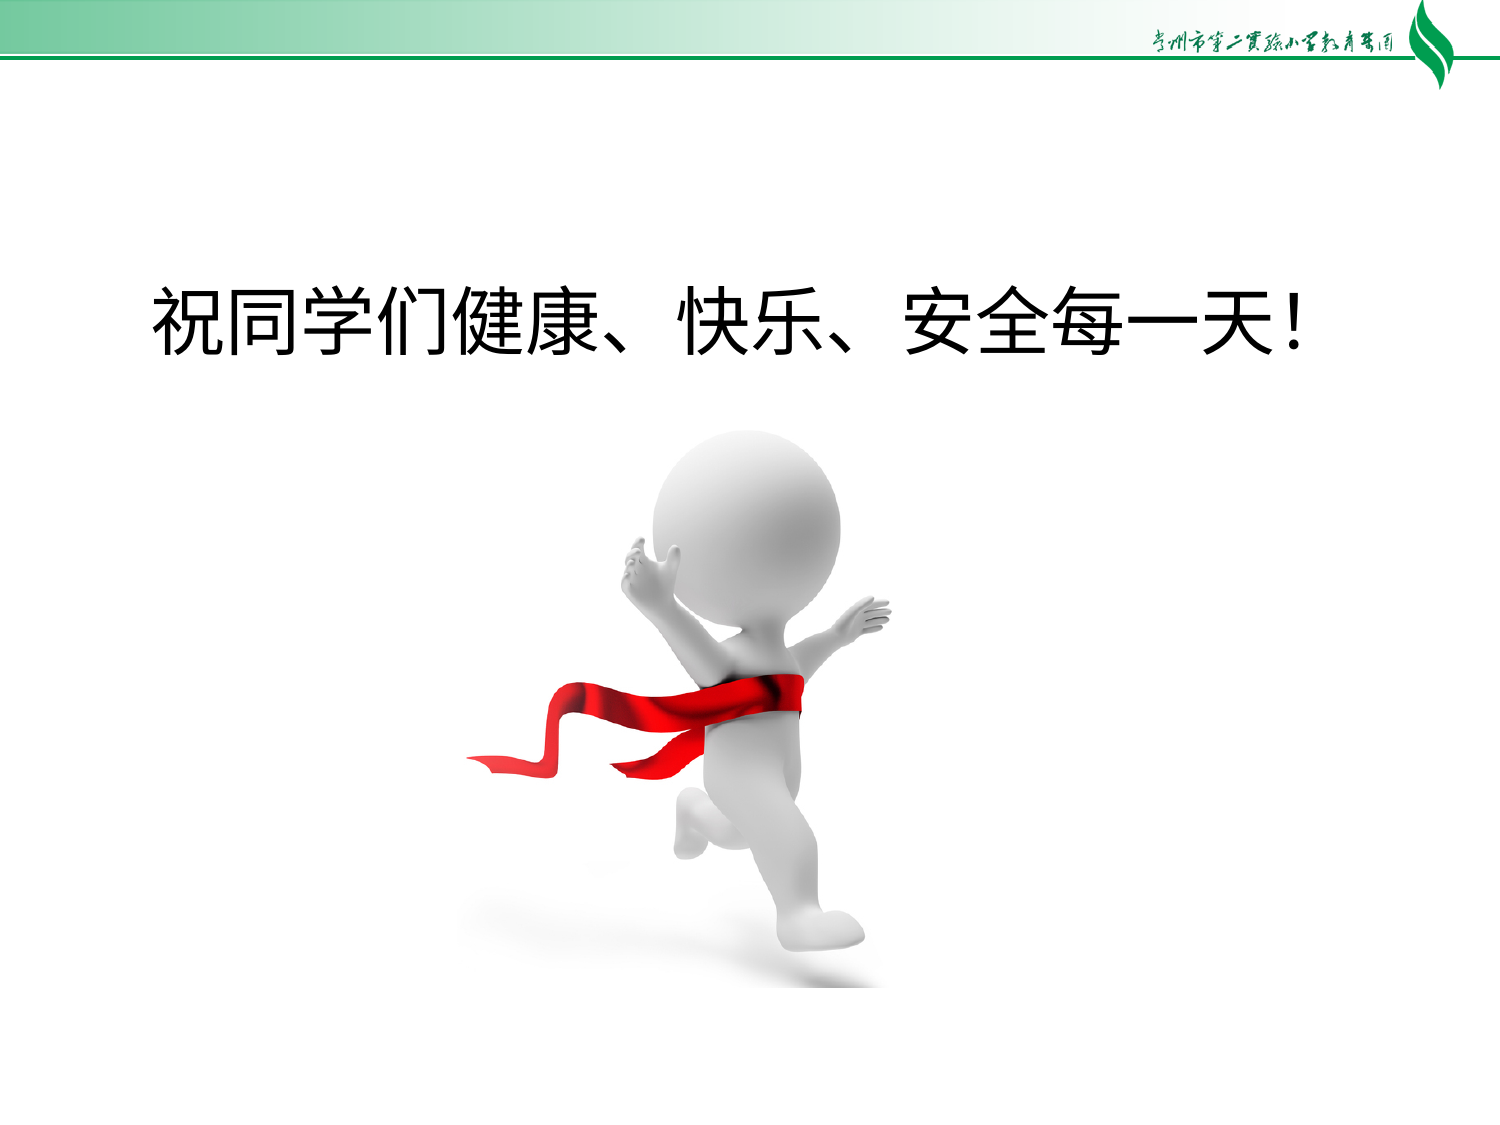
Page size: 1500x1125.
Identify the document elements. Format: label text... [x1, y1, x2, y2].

picture [0, 0, 1500, 1125]
text_box 祝同学们健康、快乐、安全每一天！ [135, 267, 1447, 372]
